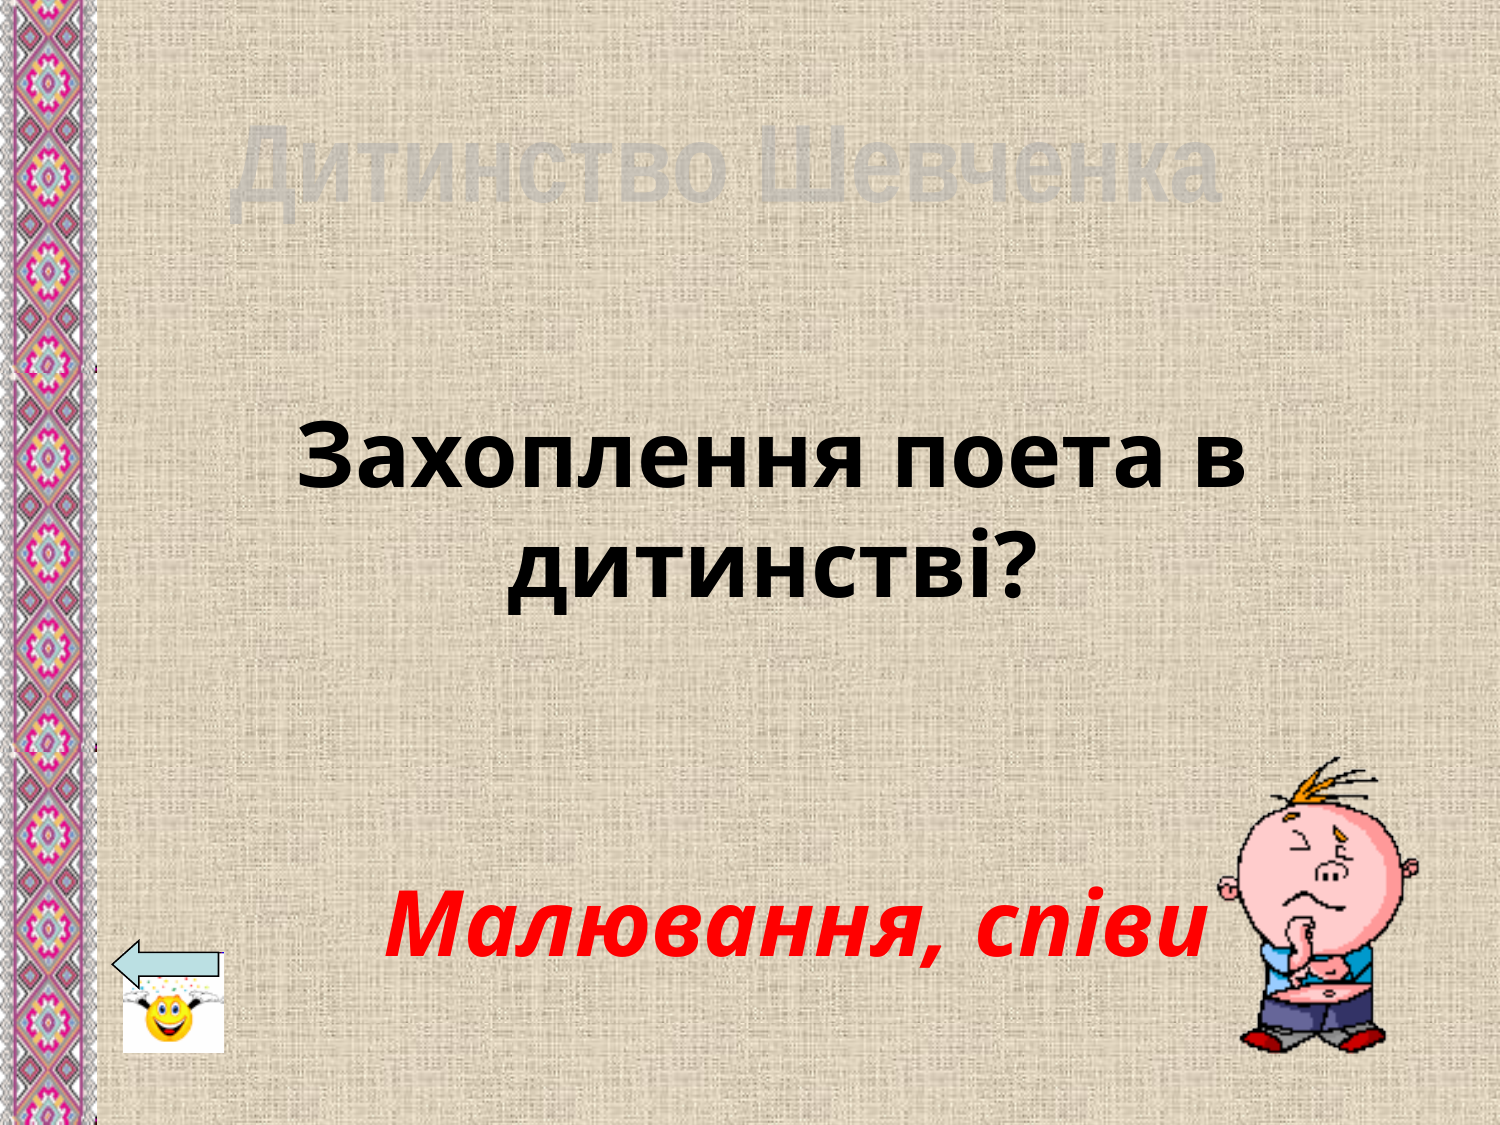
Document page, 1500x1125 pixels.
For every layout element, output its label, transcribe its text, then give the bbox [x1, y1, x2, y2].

text_box [112, 959, 118, 970]
text_box Малювання, співи [159, 798, 1181, 1040]
text_box [128, 940, 139, 950]
picture [0, 0, 1500, 1125]
text_box Захоплення поета в дитинстві? [135, 385, 1411, 627]
